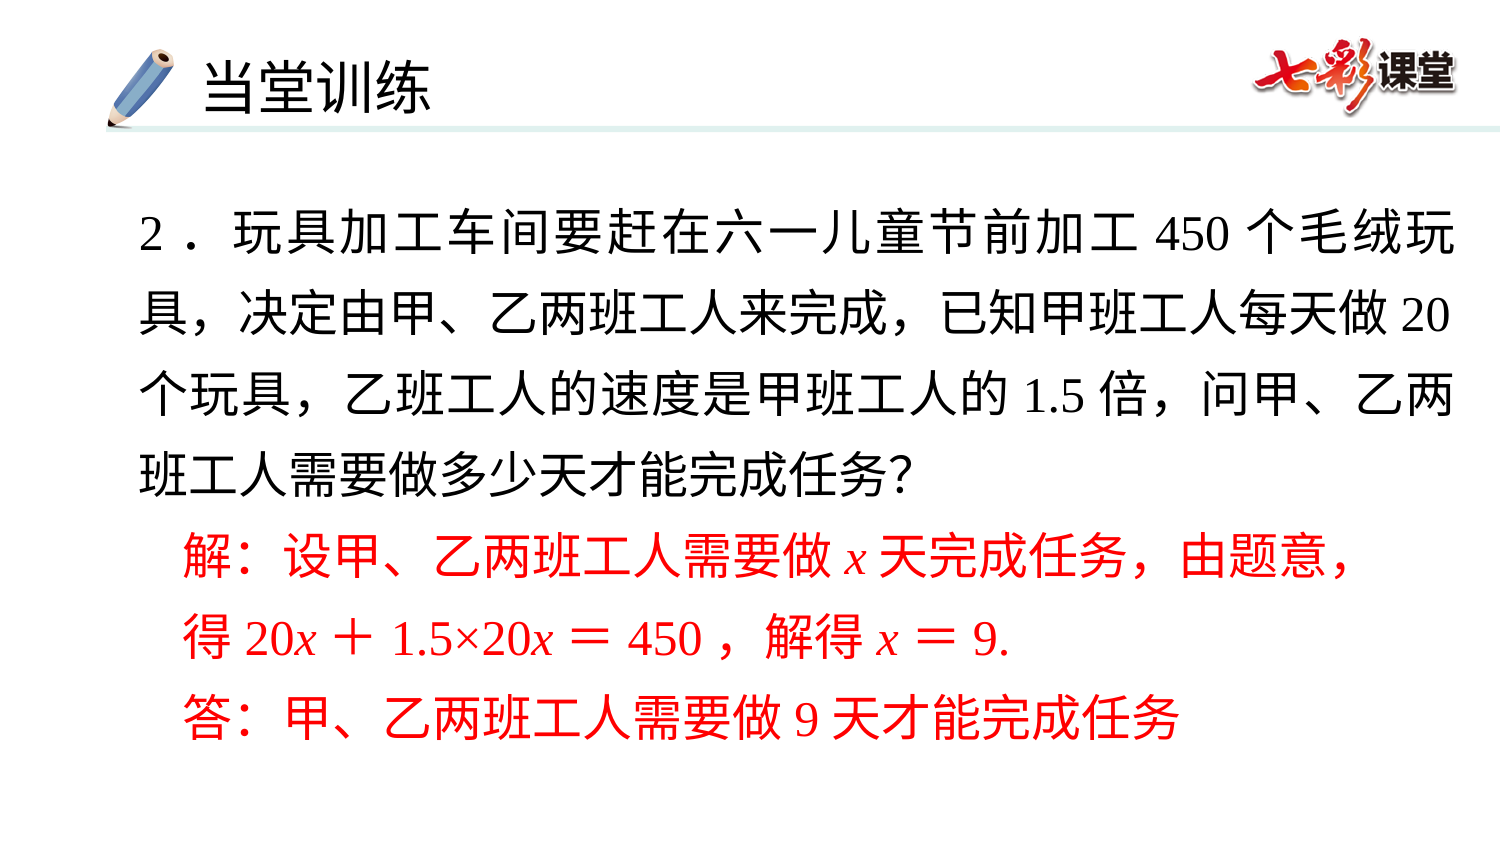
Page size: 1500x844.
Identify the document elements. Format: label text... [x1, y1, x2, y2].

text_box 2．玩具加工车间要赶在六一儿童节前加工450个毛绒玩具，决定由甲、乙两班工人来完成，已知甲班工人每天做20个玩具，乙班工人的速度是甲班工人的1.5倍，问甲、乙两班工人需要做多少天才能完成任务？ 解：设甲、乙两班工人需要做x天完成任务，由题意， 得20x＋1.5×20x＝450，解得x＝9. 答：甲、乙两班工人需要做9天才能完成任务 [123, 172, 1471, 754]
picture [100, 32, 181, 146]
picture [1249, 32, 1461, 118]
